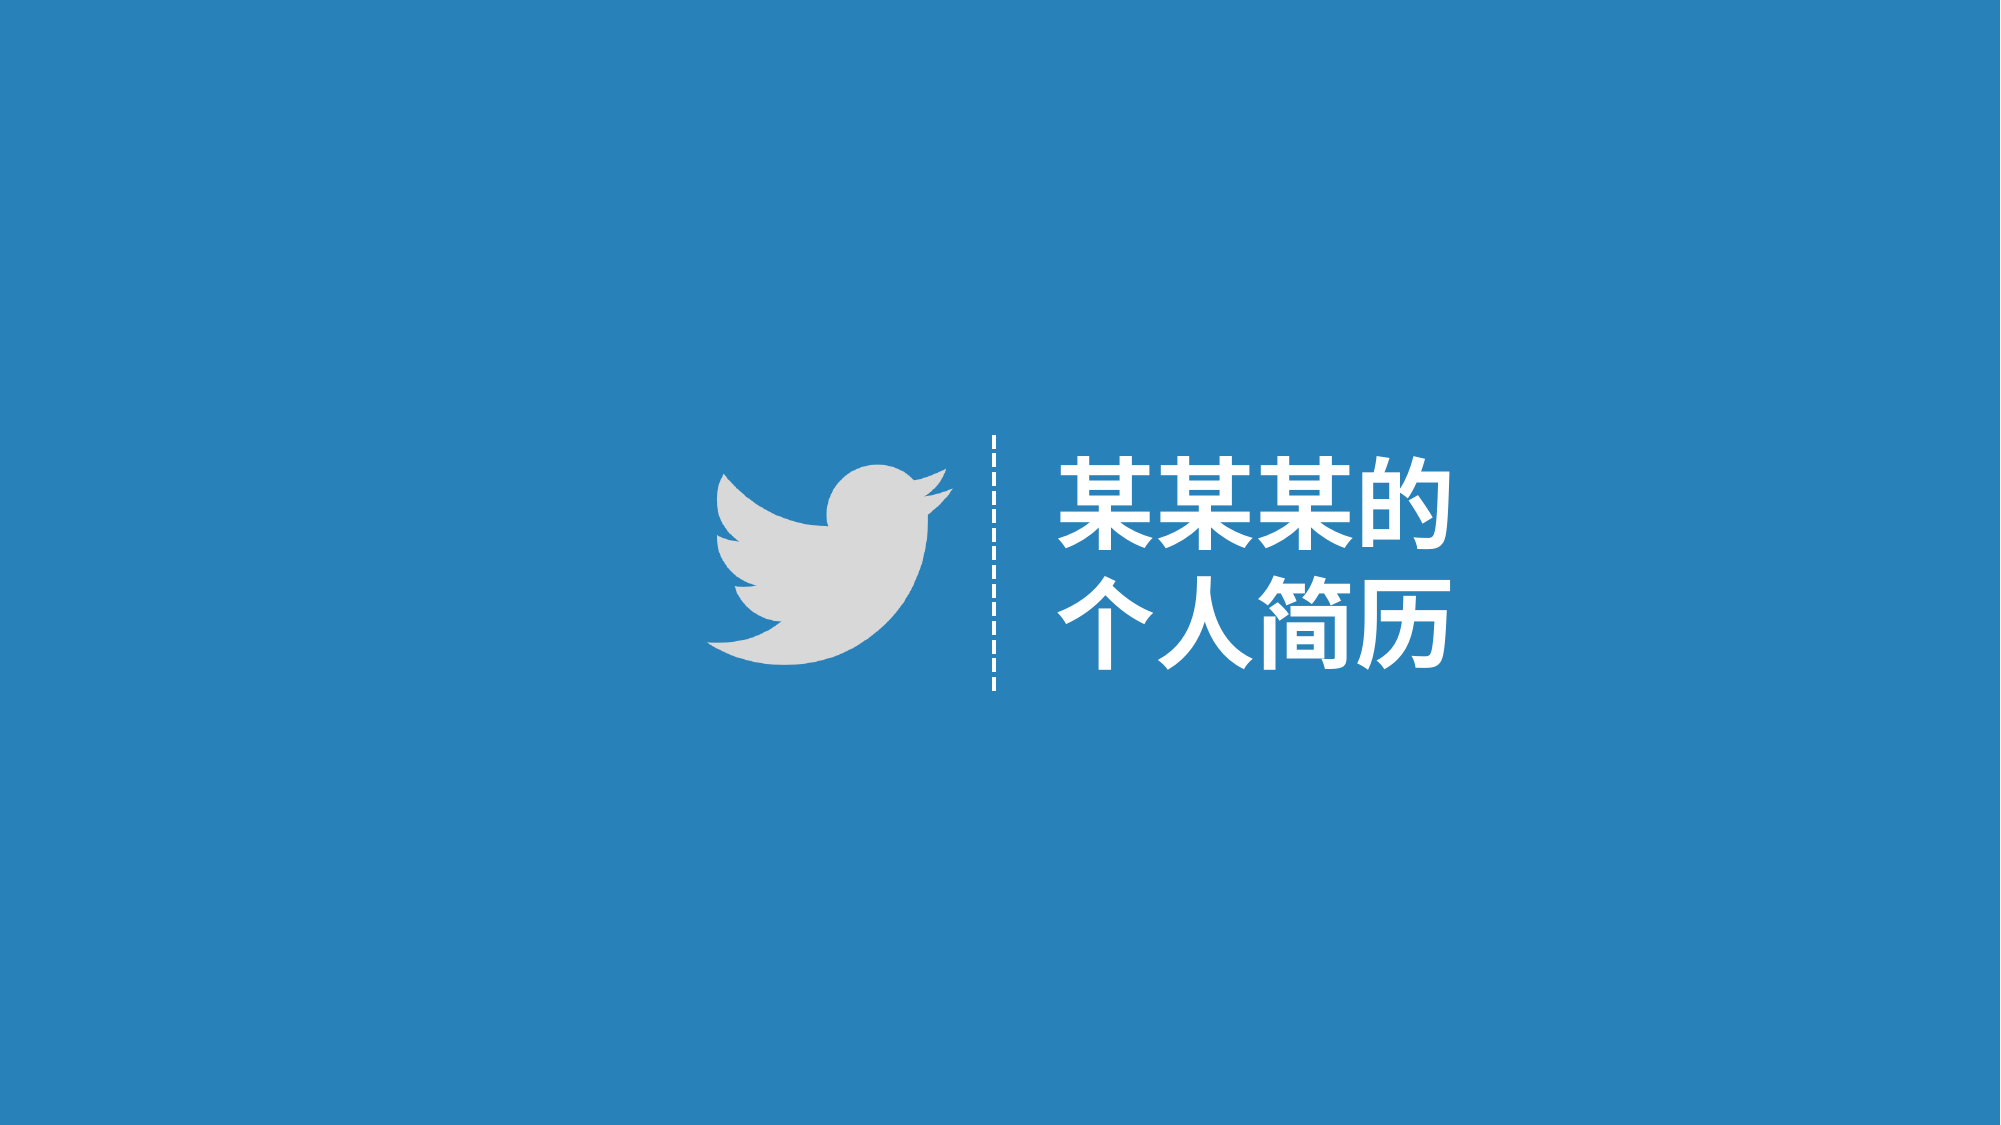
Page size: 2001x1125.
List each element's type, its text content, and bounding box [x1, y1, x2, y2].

picture [665, 400, 994, 730]
text_box 某某某的 个人简历 [1041, 433, 1476, 689]
